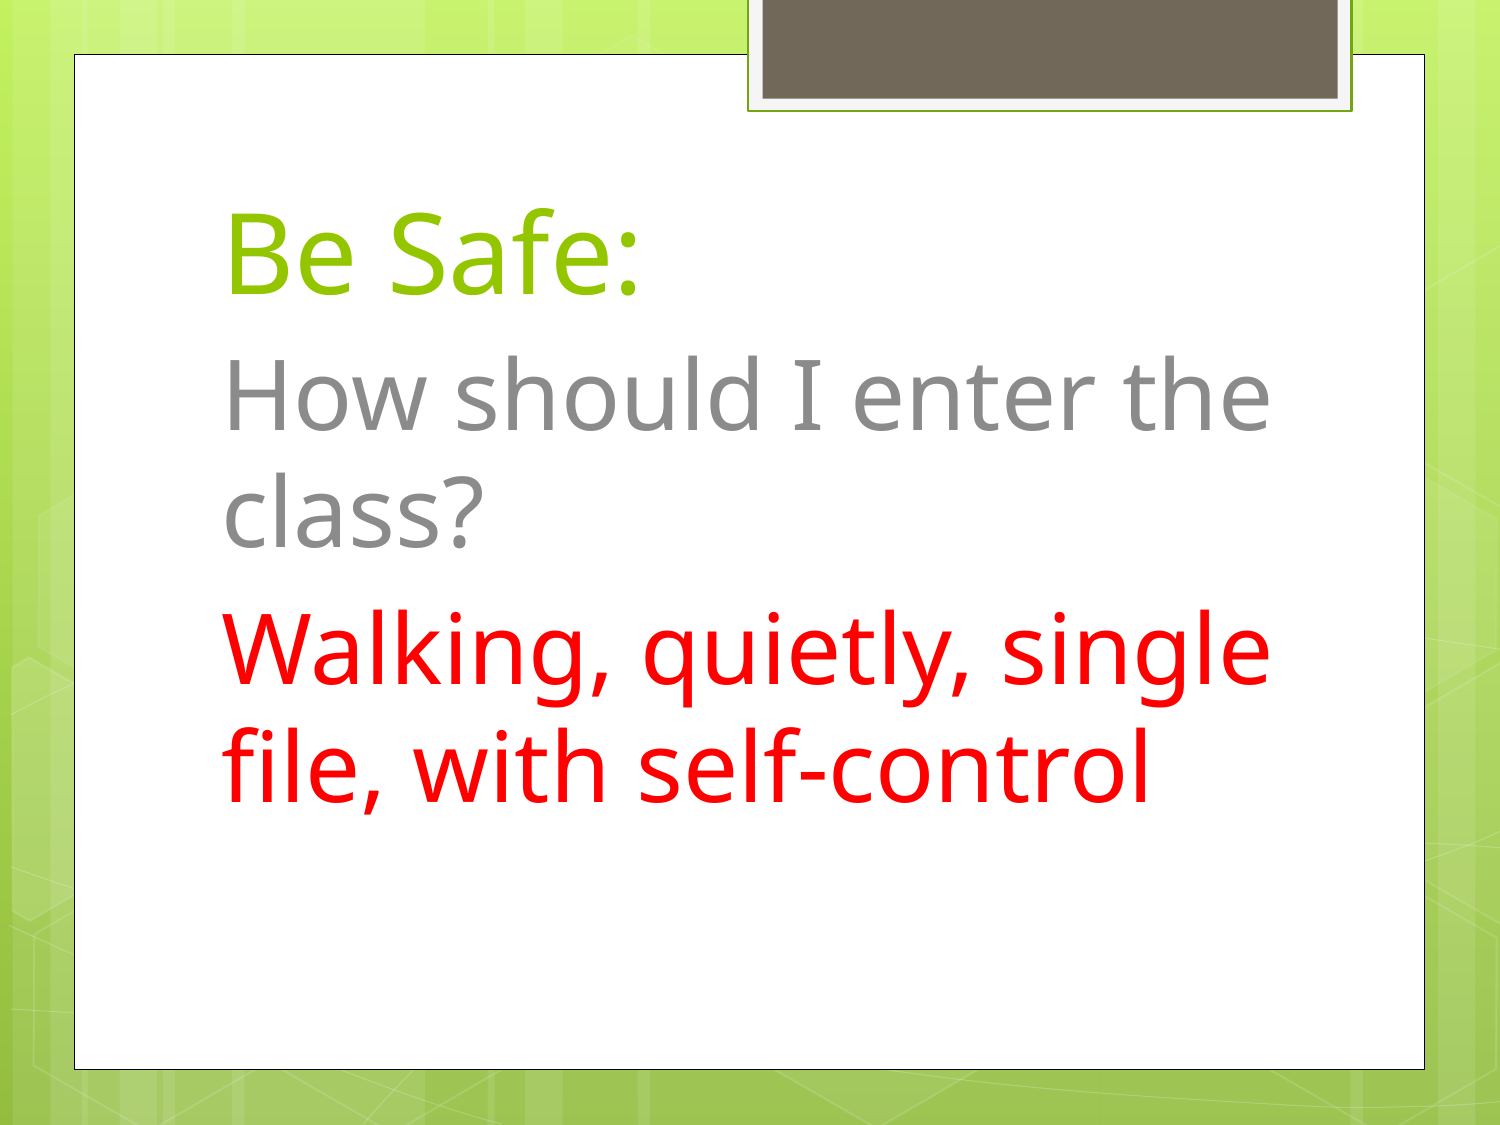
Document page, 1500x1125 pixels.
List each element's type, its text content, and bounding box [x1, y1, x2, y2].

list How should I enter the class? Walking, quietly, single file, with self-control [206, 324, 1296, 950]
title Be Safe: [206, 174, 1296, 324]
